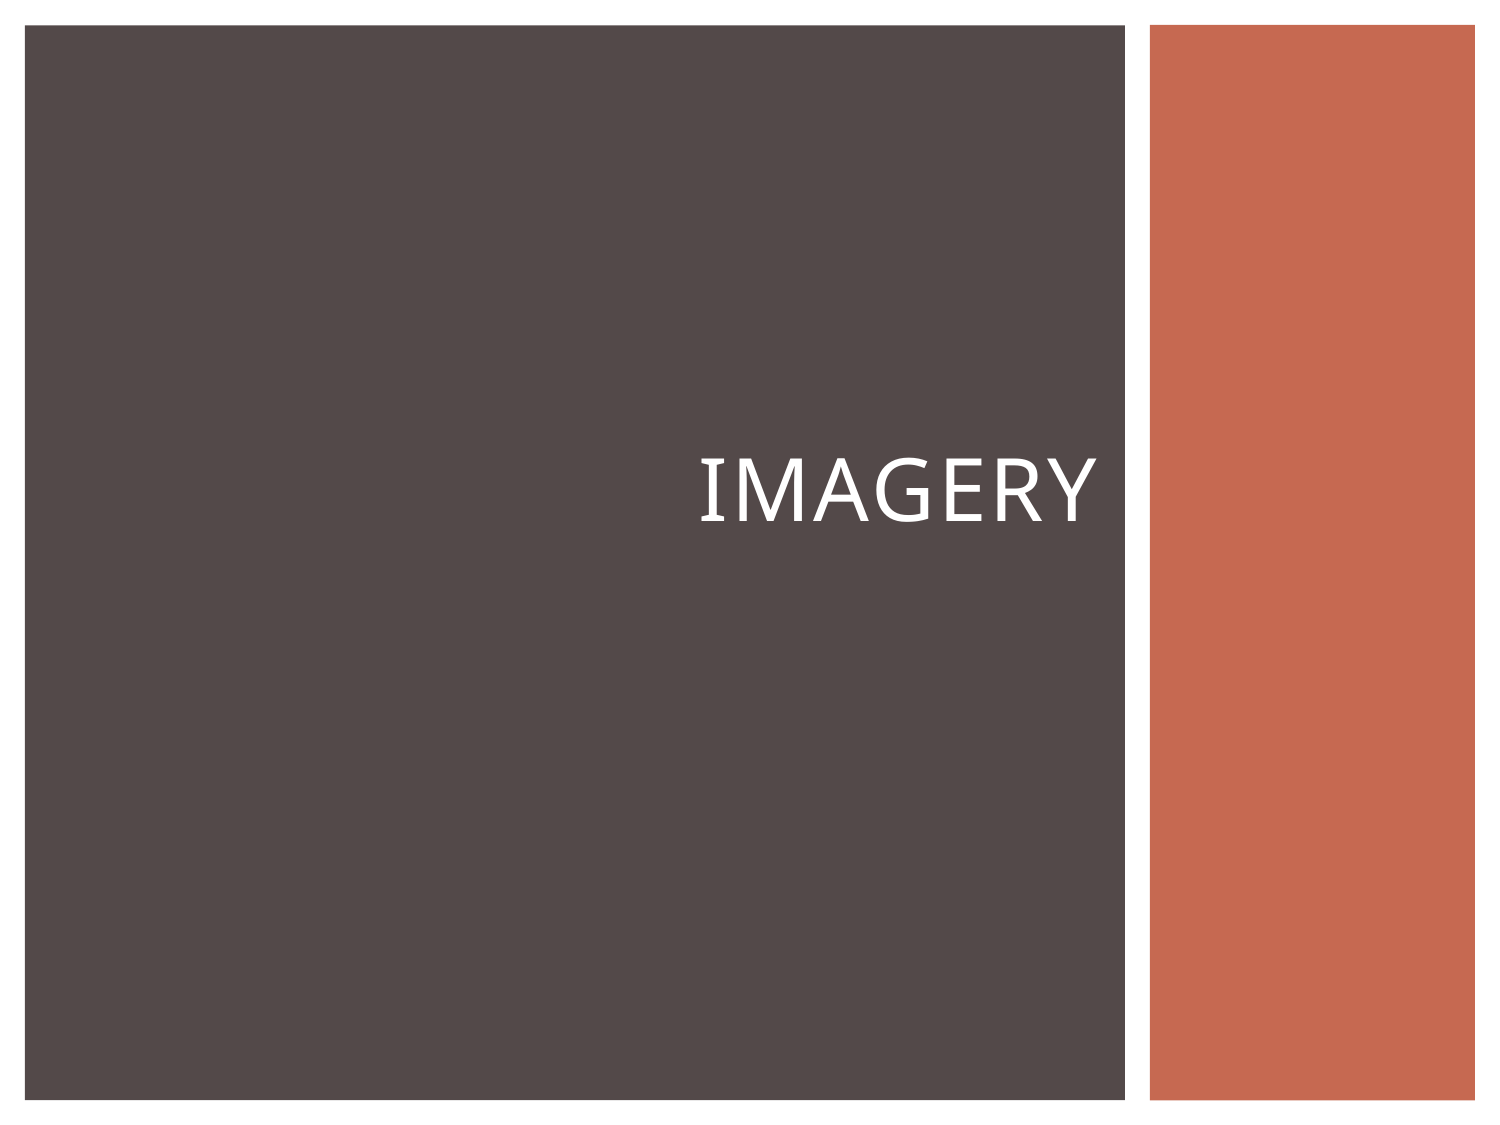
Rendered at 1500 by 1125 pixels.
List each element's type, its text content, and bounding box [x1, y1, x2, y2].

title Imagery [75, 336, 1113, 637]
